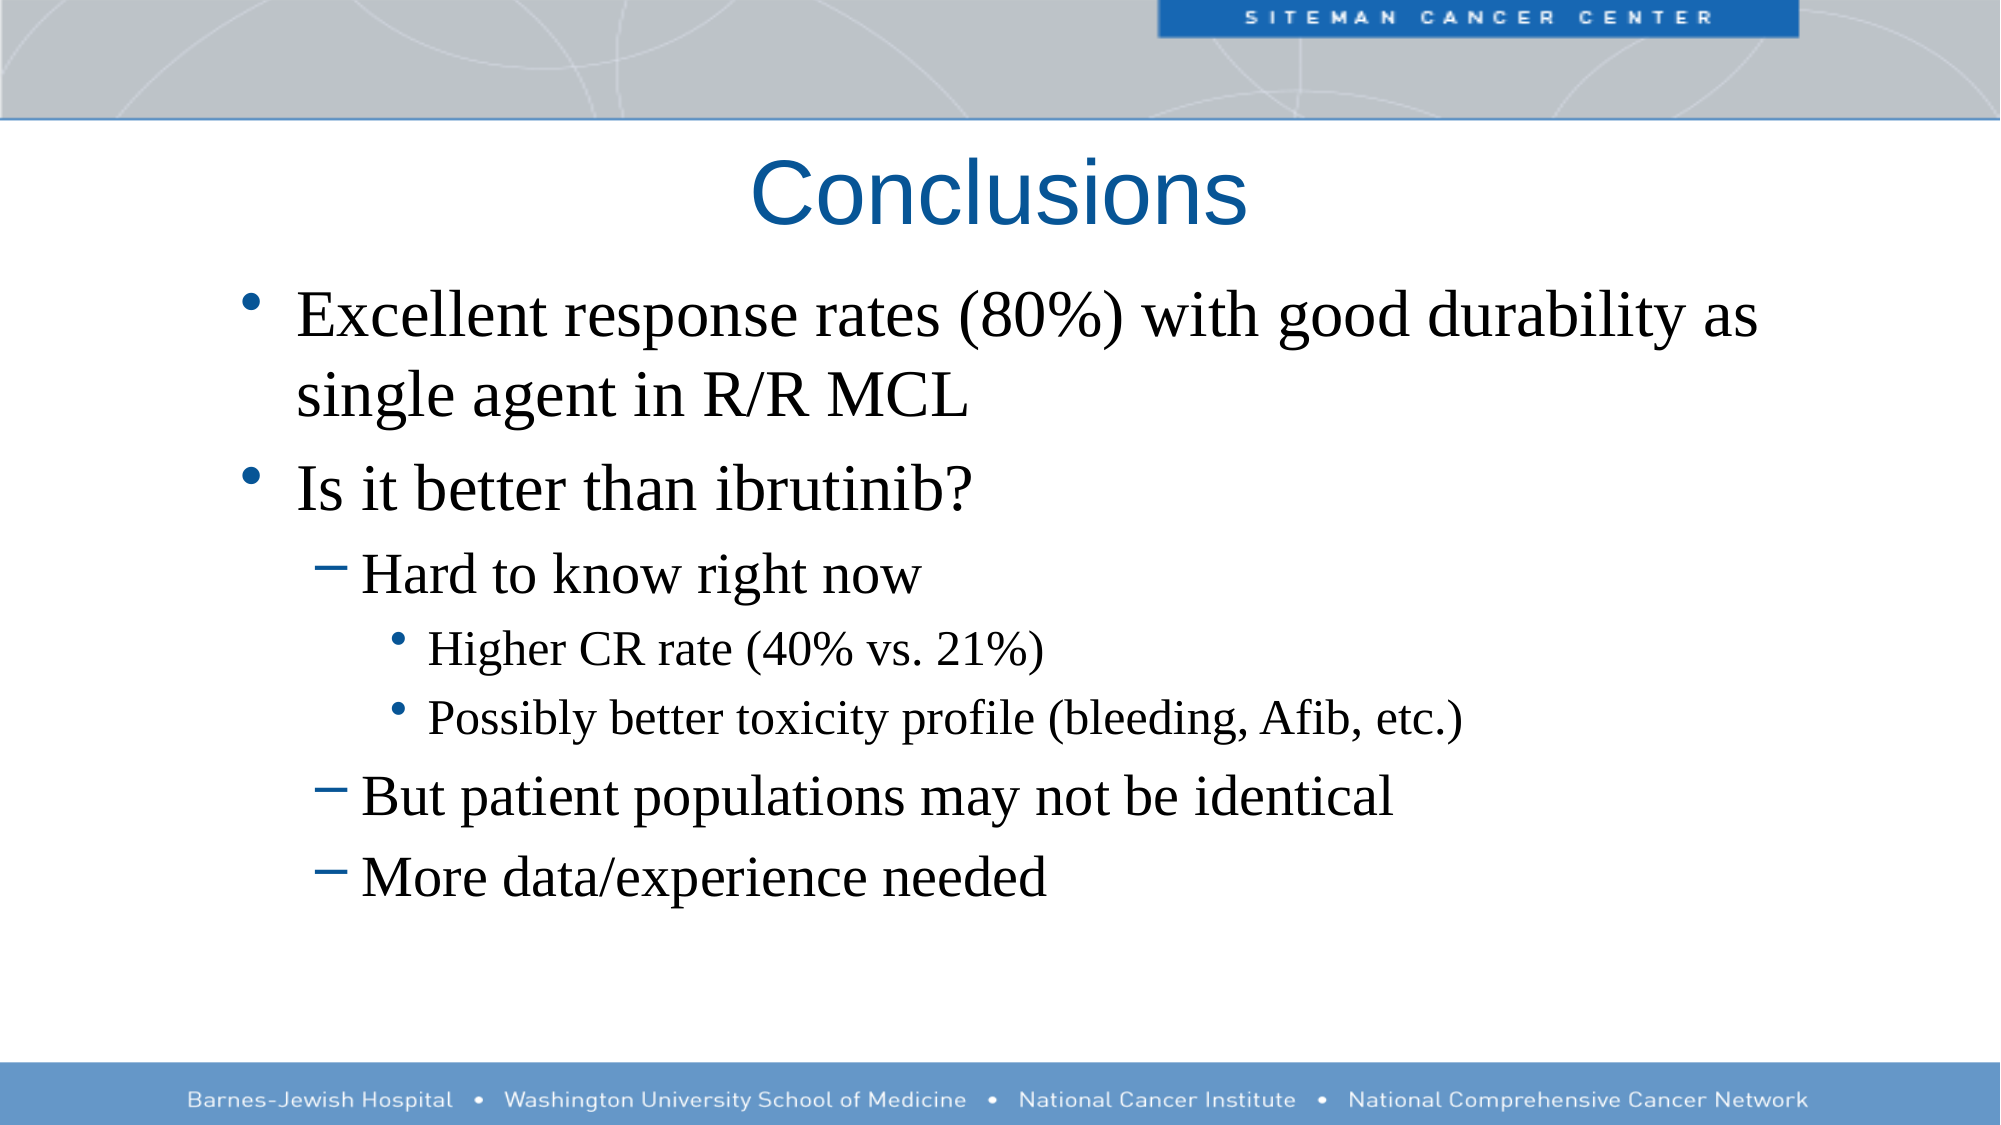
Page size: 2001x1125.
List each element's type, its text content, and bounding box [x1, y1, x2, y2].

picture [162, 1074, 1838, 1125]
picture [0, 0, 2000, 125]
list Excellent response rates (80%) with good durability as single agent in R/R MCL Is it better than ibrutinib? Hard to know right now Higher CR rate (40% vs. 21%) Possibly better toxicity profile (bleeding, Afib, etc.) But patient populations may not be identical More data/experience needed [225, 262, 1788, 1005]
title Conclusions [324, 125, 1675, 262]
